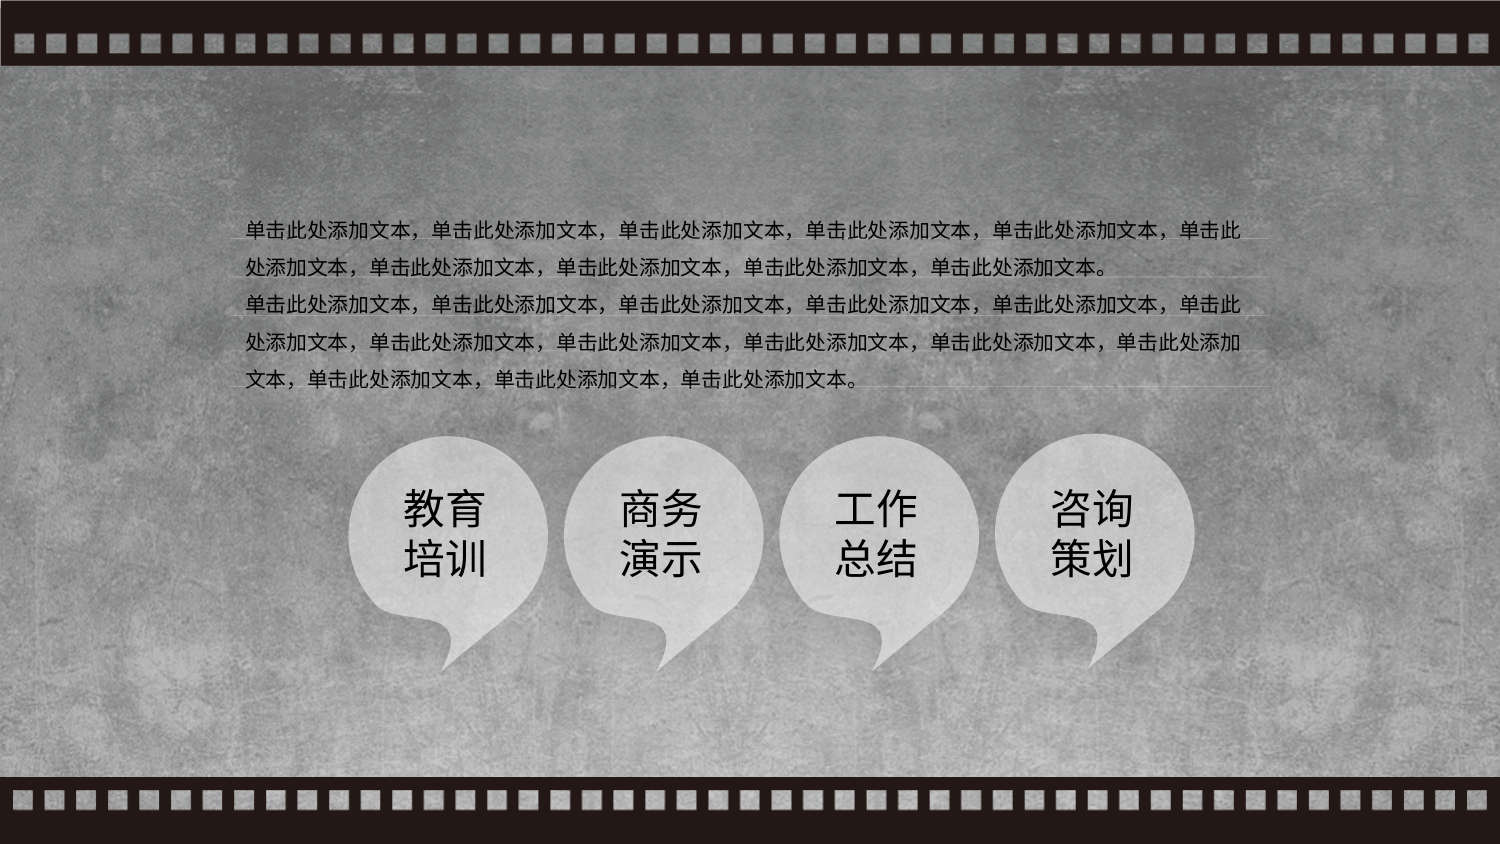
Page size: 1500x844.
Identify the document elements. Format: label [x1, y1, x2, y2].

text_box [229, 197, 1270, 402]
text_box [994, 433, 1195, 634]
text_box [348, 436, 549, 636]
text_box [779, 436, 980, 636]
picture [0, 0, 1500, 844]
text_box [563, 436, 764, 636]
